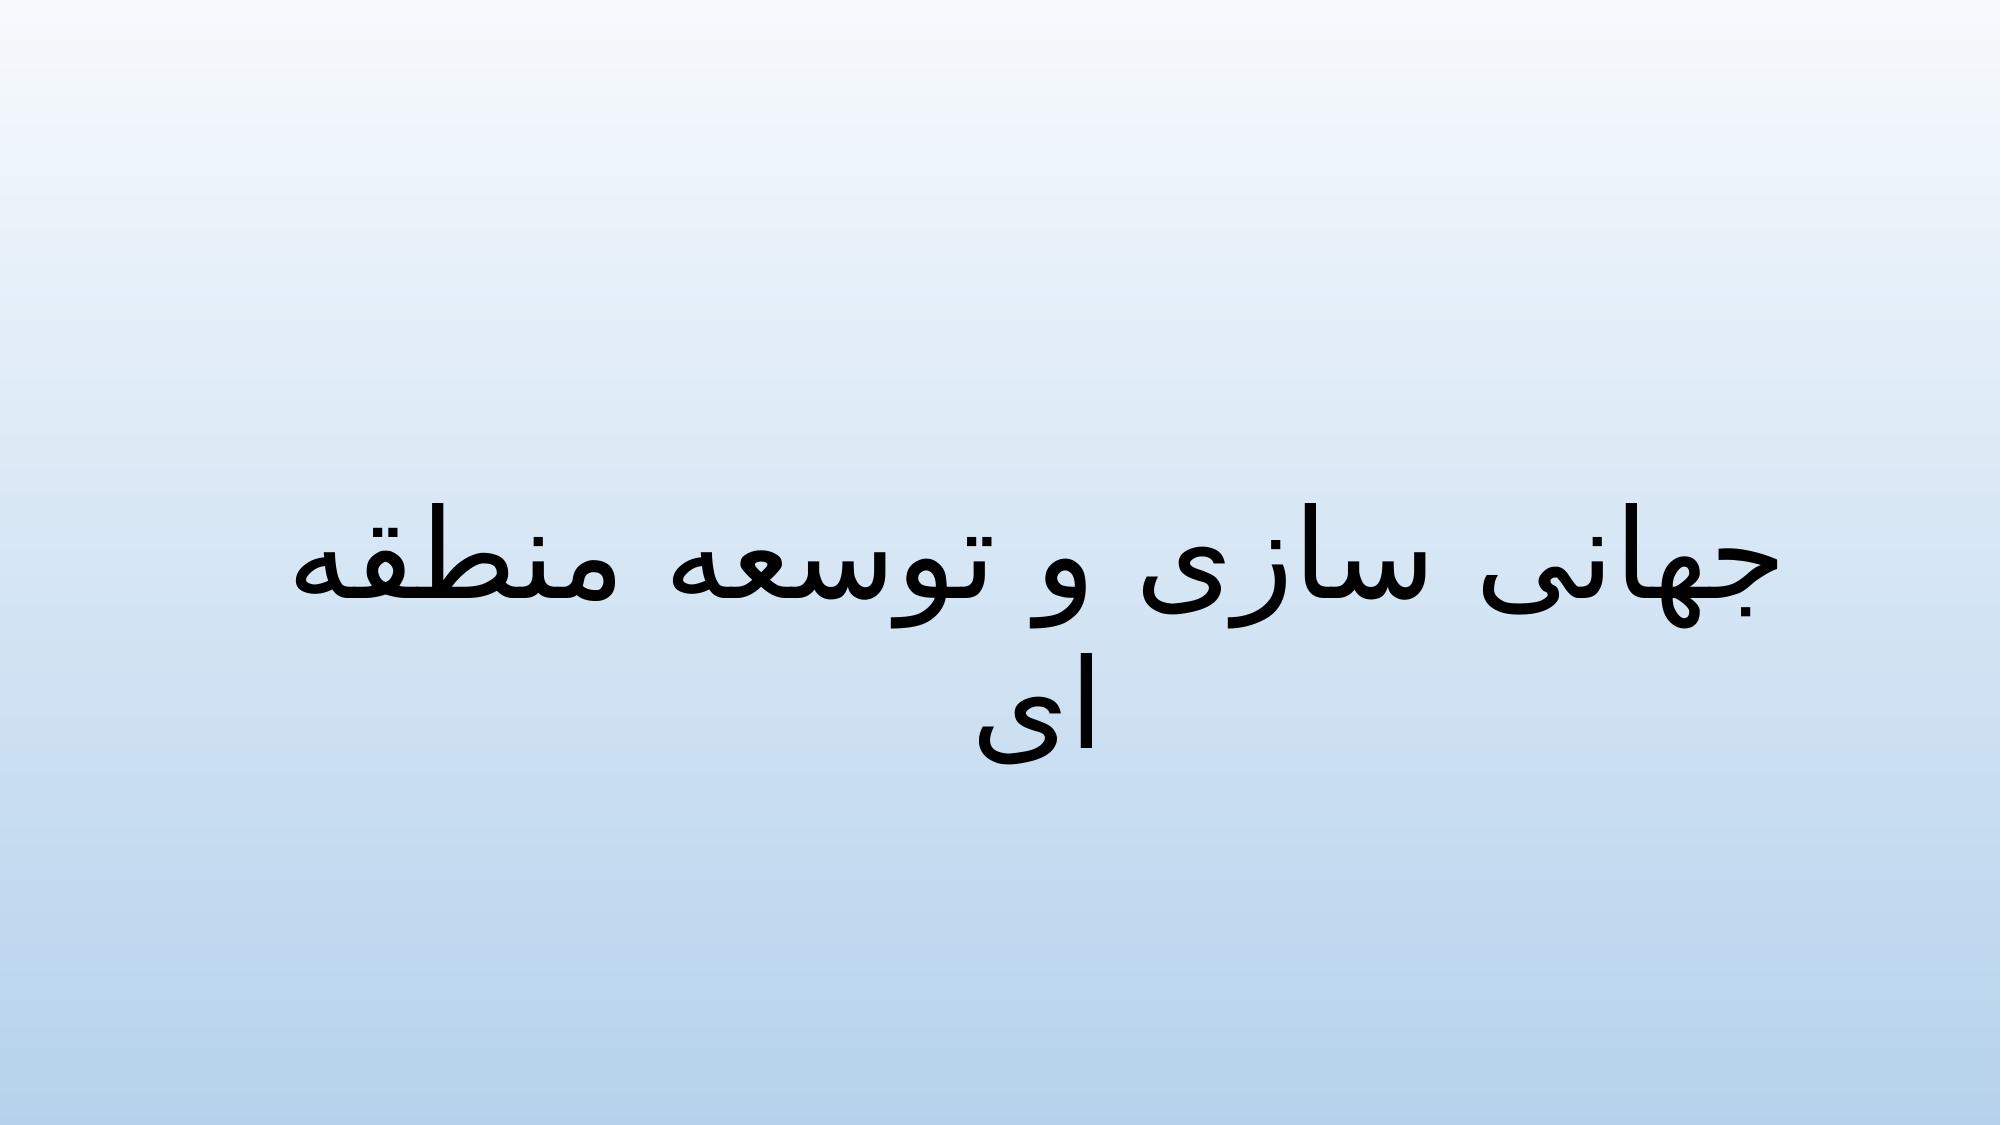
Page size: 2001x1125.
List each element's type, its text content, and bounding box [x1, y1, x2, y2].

text_box جهانی سازی و توسعه منطقه ای [270, 465, 1806, 781]
